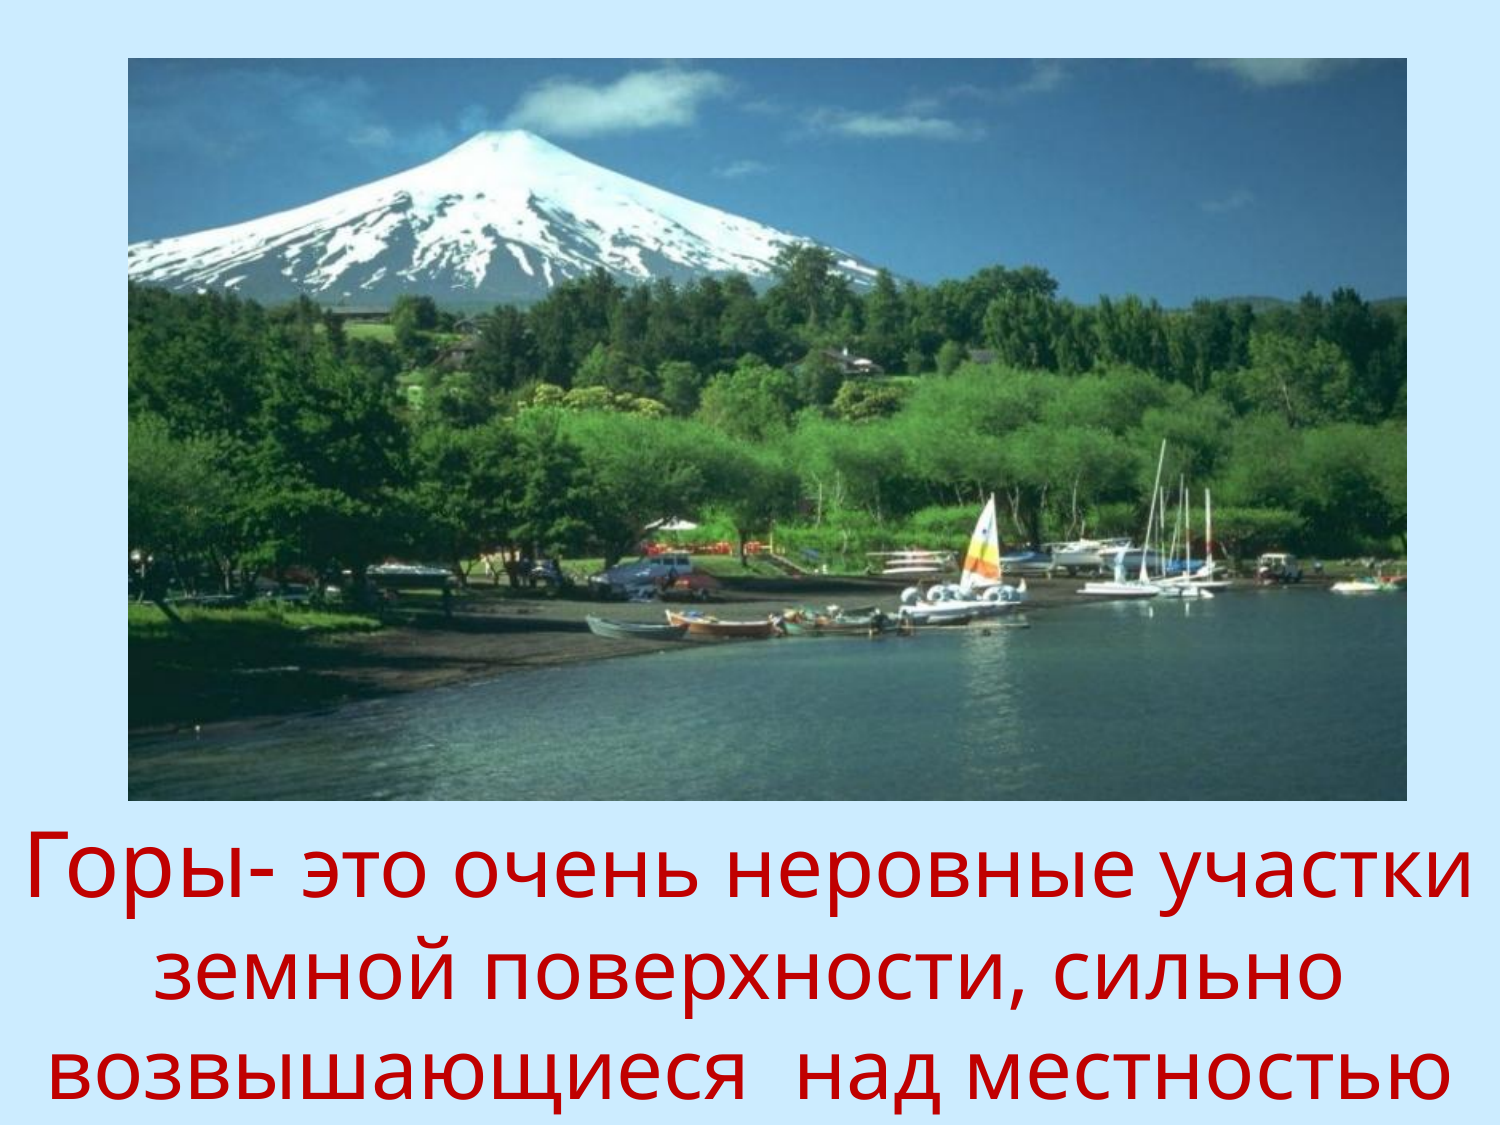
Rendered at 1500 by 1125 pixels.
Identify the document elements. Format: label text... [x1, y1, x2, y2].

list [128, 58, 1407, 802]
title Горы- это очень неровные участки земной поверхности, сильно возвышающиеся над местностью [0, 798, 1500, 1125]
